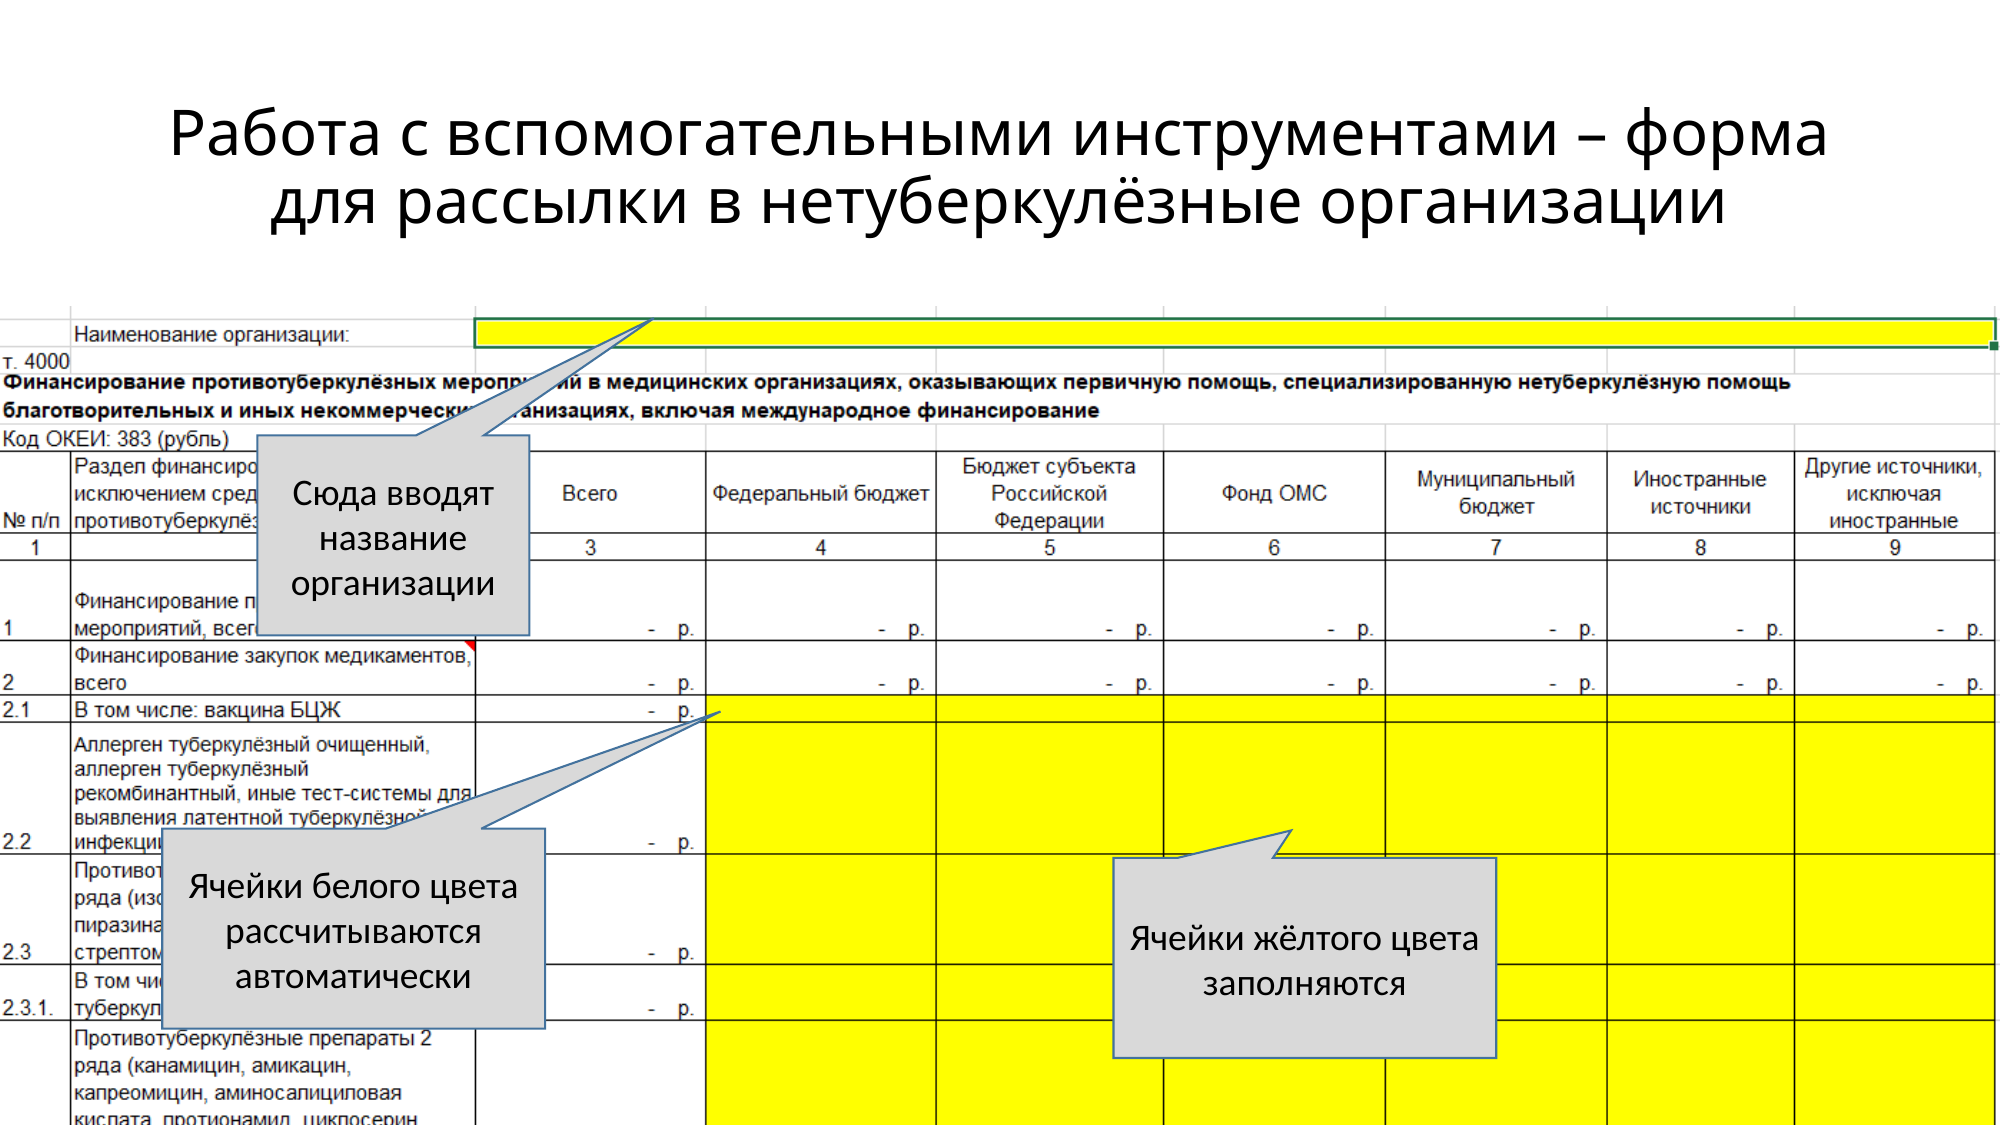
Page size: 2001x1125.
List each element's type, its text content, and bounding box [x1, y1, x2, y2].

picture [0, 306, 2000, 1125]
title Работа с вспомогательными инструментами – форма для рассылки в нетуберкулёзные организации [137, 59, 1863, 278]
